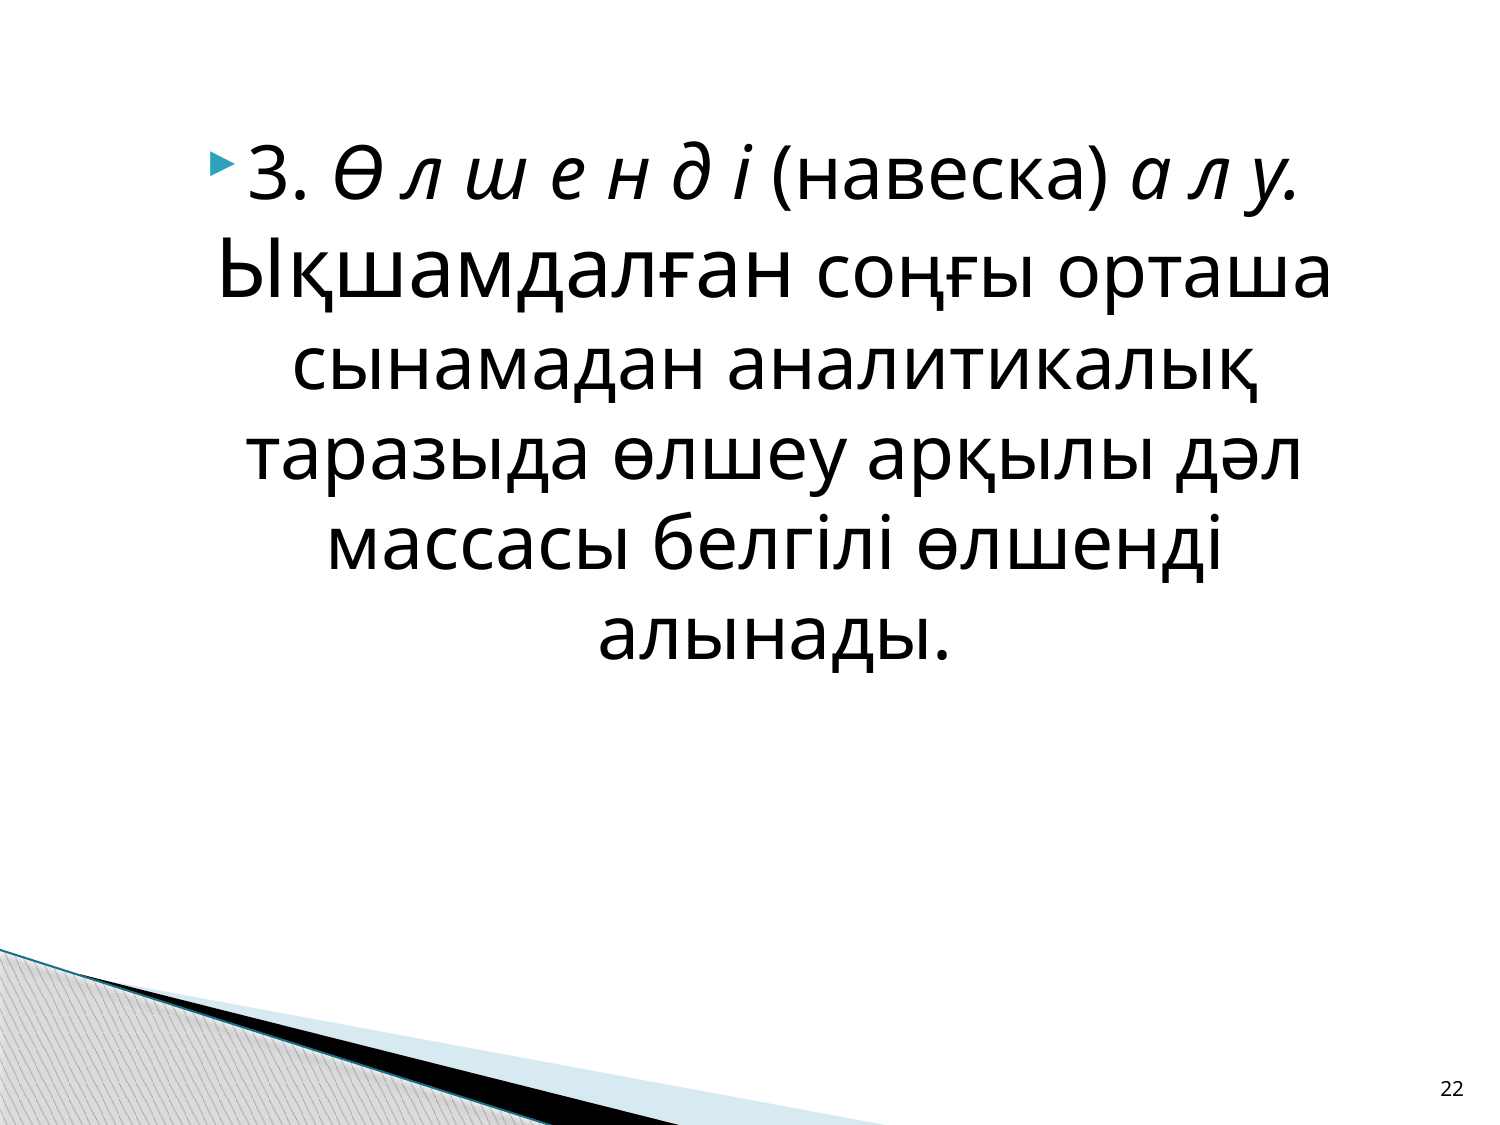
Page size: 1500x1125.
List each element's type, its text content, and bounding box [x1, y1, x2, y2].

slide_number 22 [1418, 1051, 1479, 1112]
list 3. Ө л ш е н д і (навеска) а л у. Ықшамдалған соңғы орташа сынамадан аналитикалық таразыда өлшеу арқылы дәл массасы белгілі өлшенді алынады. [70, 116, 1421, 860]
